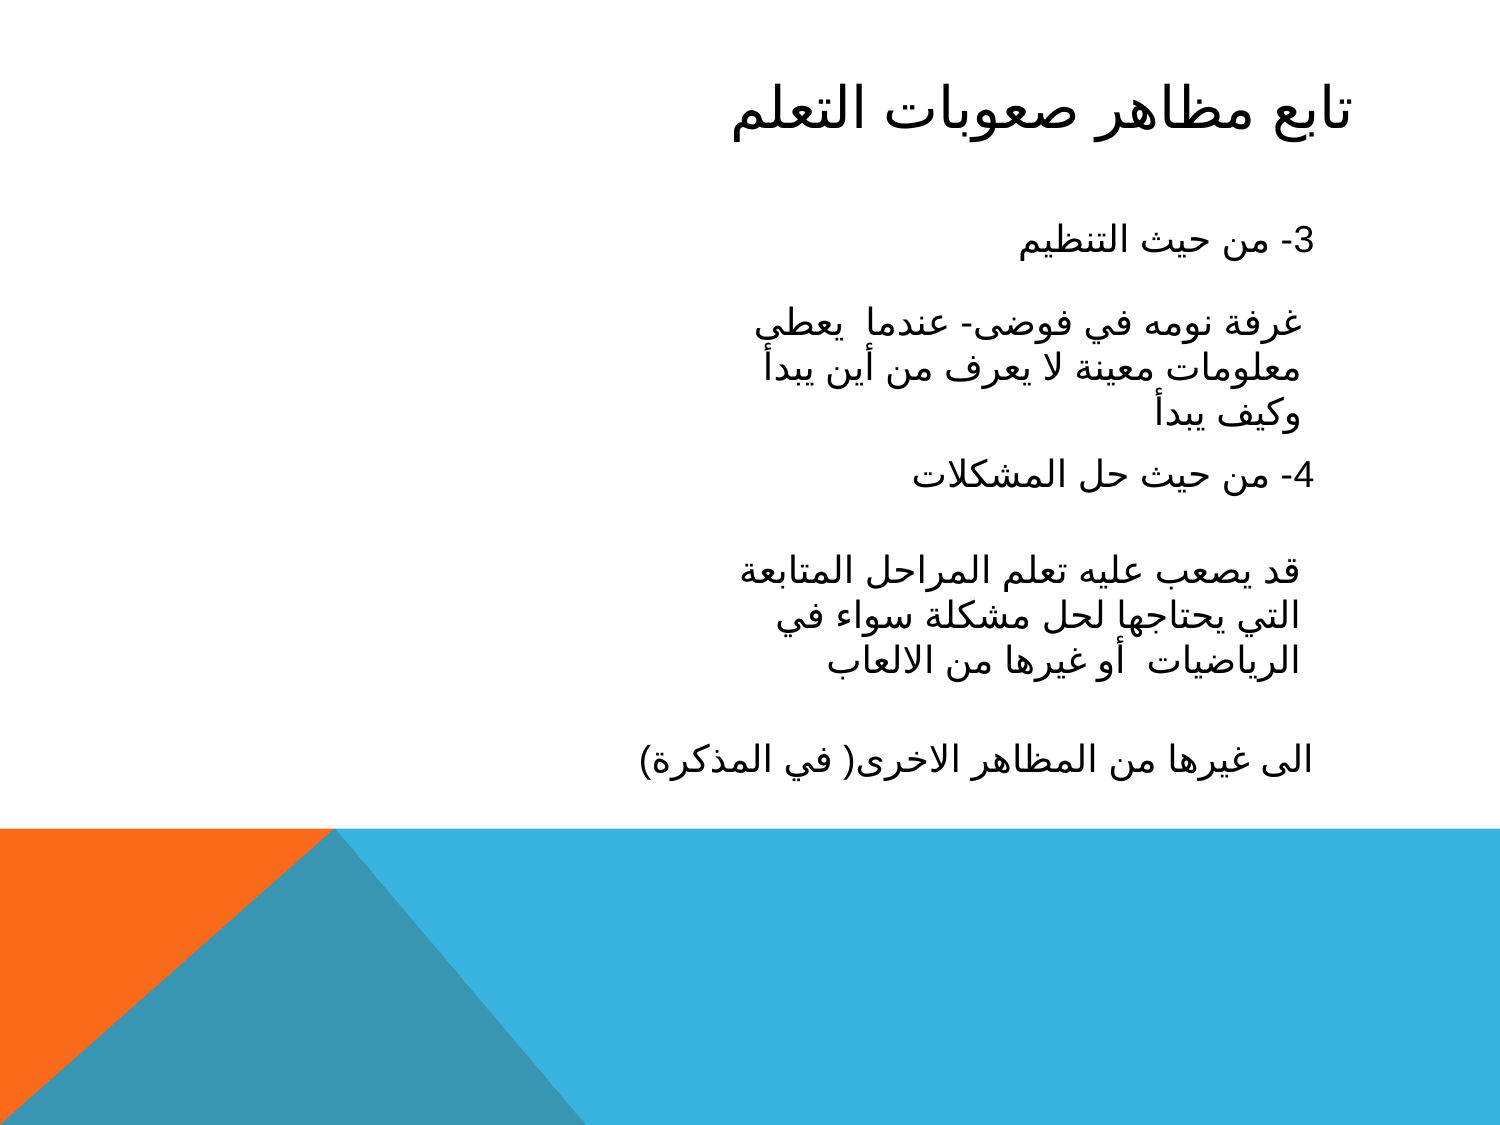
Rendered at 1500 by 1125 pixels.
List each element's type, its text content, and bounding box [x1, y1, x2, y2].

title تابع مظاهر صعوبات التعلم [134, 59, 1369, 150]
text_box 3- من حيث التنظيم [301, 207, 1329, 268]
text_box 4- من حيث حل المشكلات [301, 442, 1329, 503]
text_box غرفة نومه في فوضى- عندما يعطى معلومات معينة لا يعرف من أين يبدأ وكيف يبدأ [667, 290, 1317, 441]
text_box الى غيرها من المظاهر الاخرى( في المذكرة) [348, 727, 1329, 788]
text_box قد يصعب عليه تعلم المراحل المتابعة التي يحتاجها لحل مشكلة سواء في الرياضيات أو غيرها من الالعاب [666, 538, 1317, 689]
